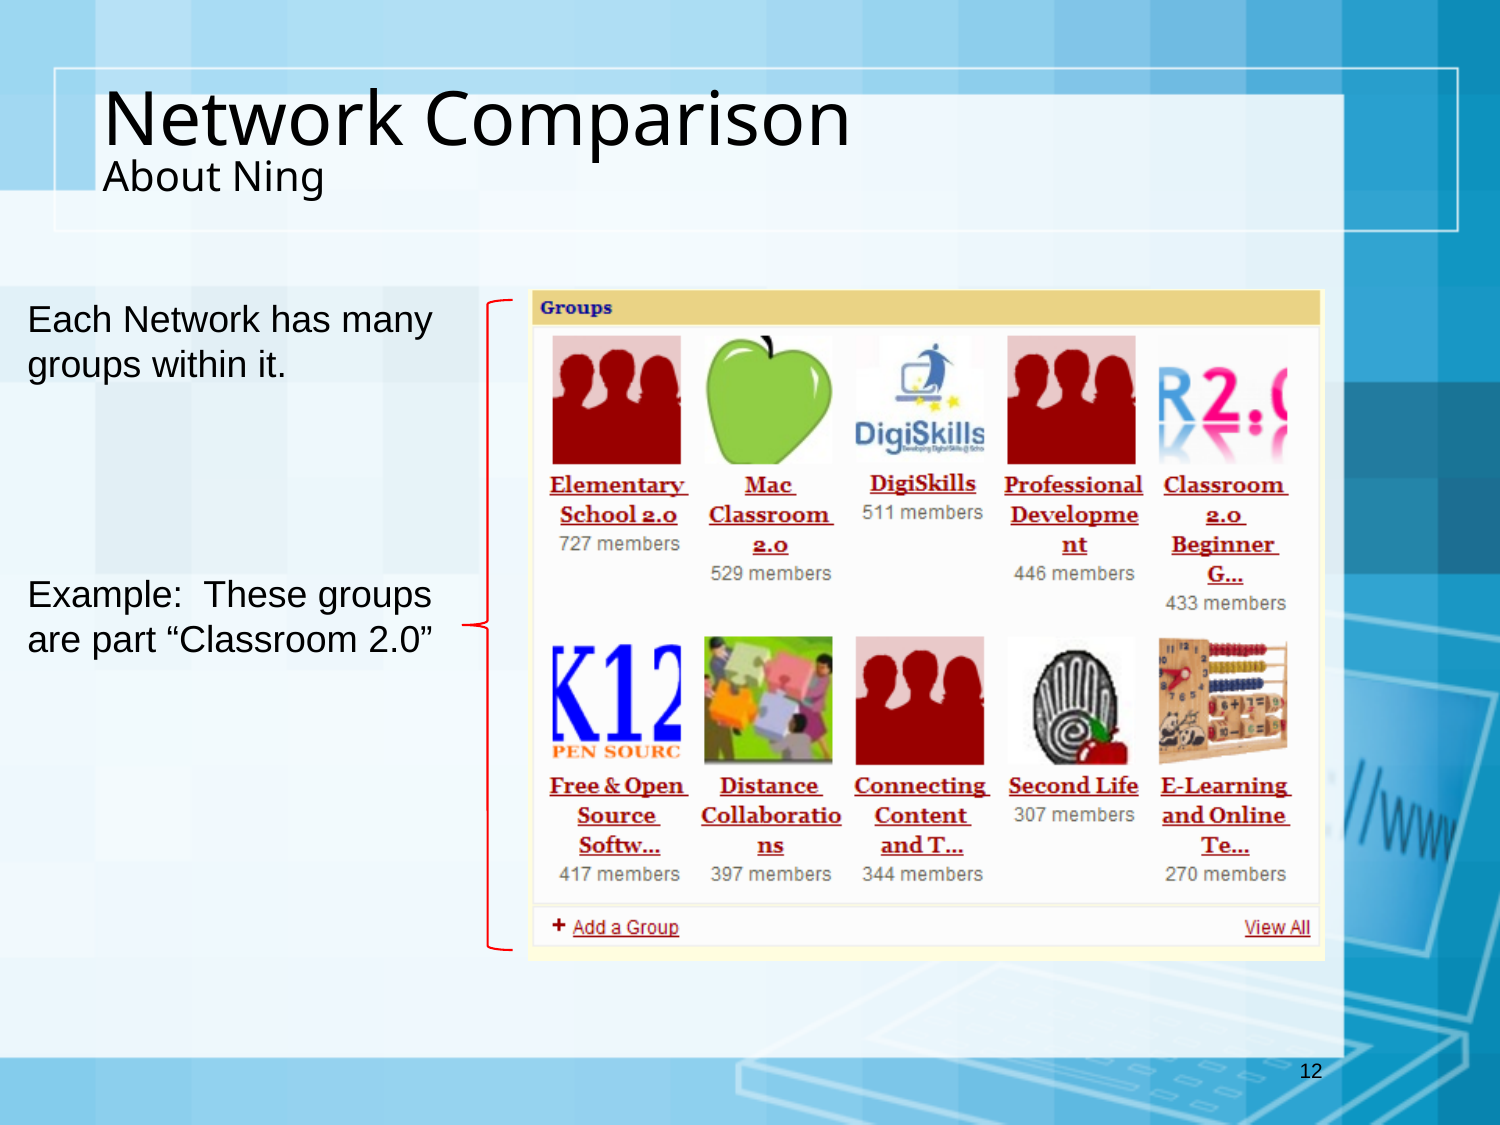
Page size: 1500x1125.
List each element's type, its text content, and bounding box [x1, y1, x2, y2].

text_box [487, 299, 513, 951]
picture [0, 0, 1500, 1125]
text_box Example: These groups are part “Classroom 2.0” [12, 562, 488, 668]
title Network Comparison About Ning [87, 87, 1338, 201]
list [527, 289, 1326, 961]
text_box Each Network has many groups within it. [12, 287, 450, 393]
slide_number 12 [1124, 1049, 1338, 1125]
